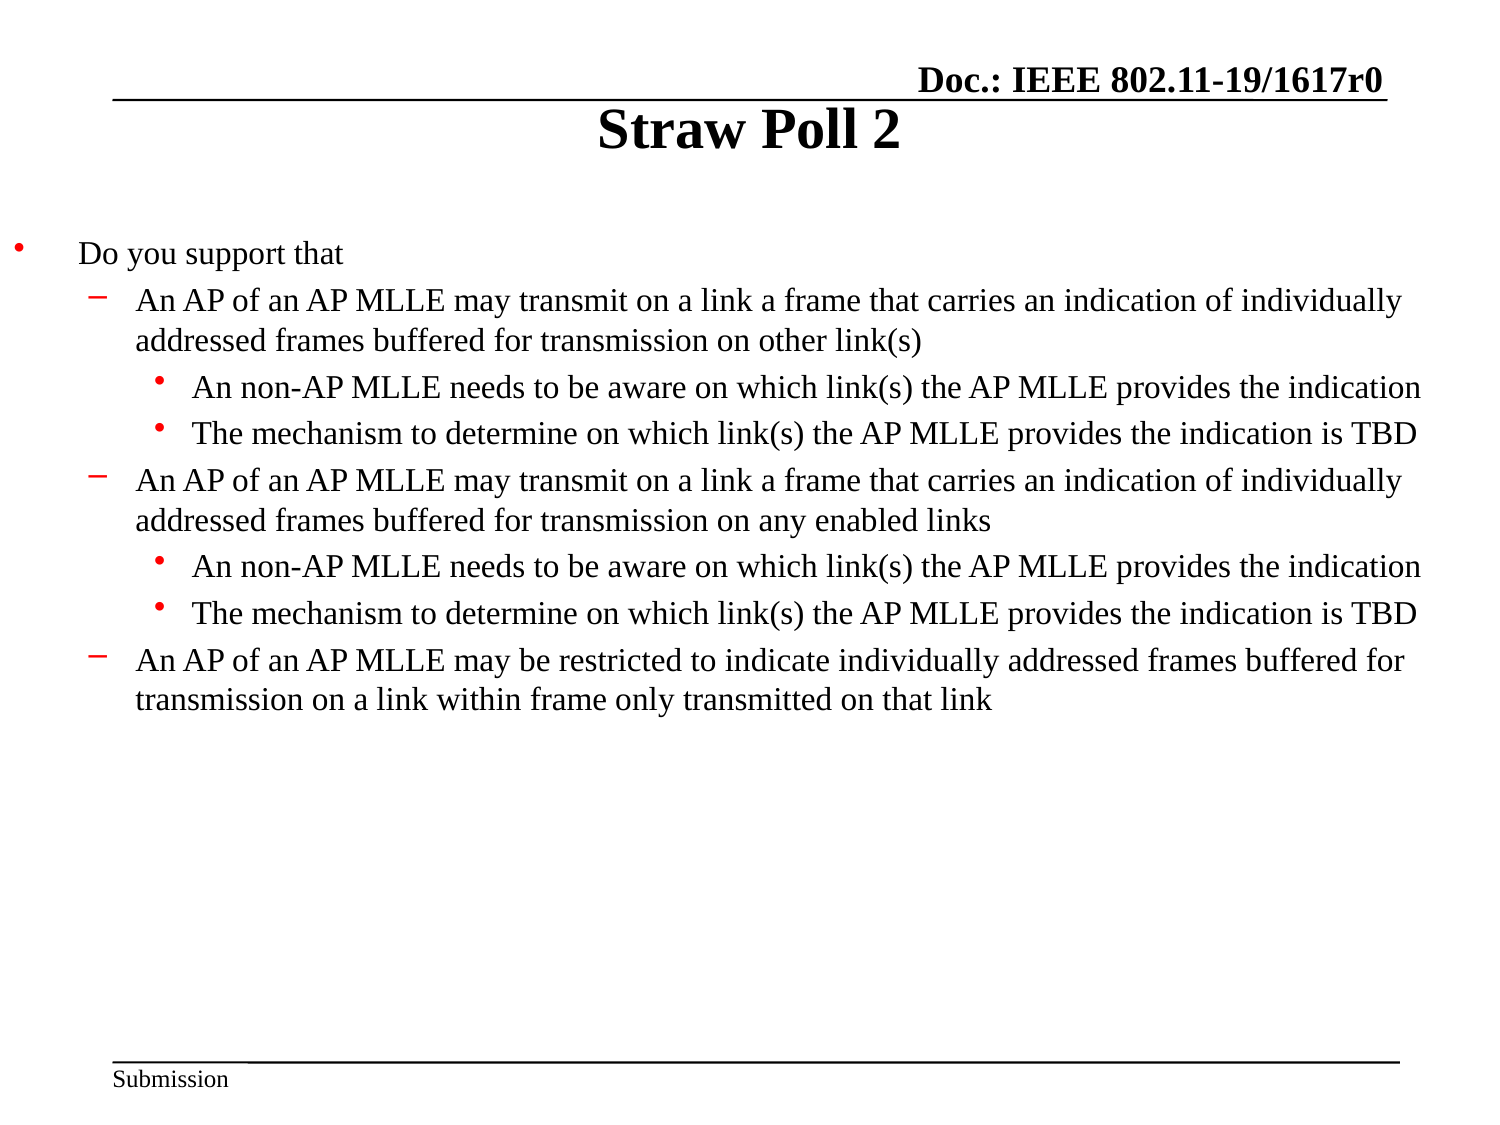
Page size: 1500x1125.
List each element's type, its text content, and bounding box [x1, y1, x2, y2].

list Do you support that An AP of an AP MLLE may transmit on a link a frame that carries an indication of individually addressed frames buffered for transmission on other link(s) An non-AP MLLE needs to be aware on which link(s) the AP MLLE provides the indication The mechanism to determine on which link(s) the AP MLLE provides the indication is TBD An AP of an AP MLLE may transmit on a link a frame that carries an indication of individually addressed frames buffered for transmission on any enabled links An non-AP MLLE needs to be aware on which link(s) the AP MLLE provides the indication The mechanism to determine on which link(s) the AP MLLE provides the indication is TBD An AP of an AP MLLE may be restricted to indicate individually addressed frames buffered for transmission on a link within frame only transmitted on that link [0, 187, 1499, 724]
title Straw Poll 2 [0, 62, 1500, 188]
